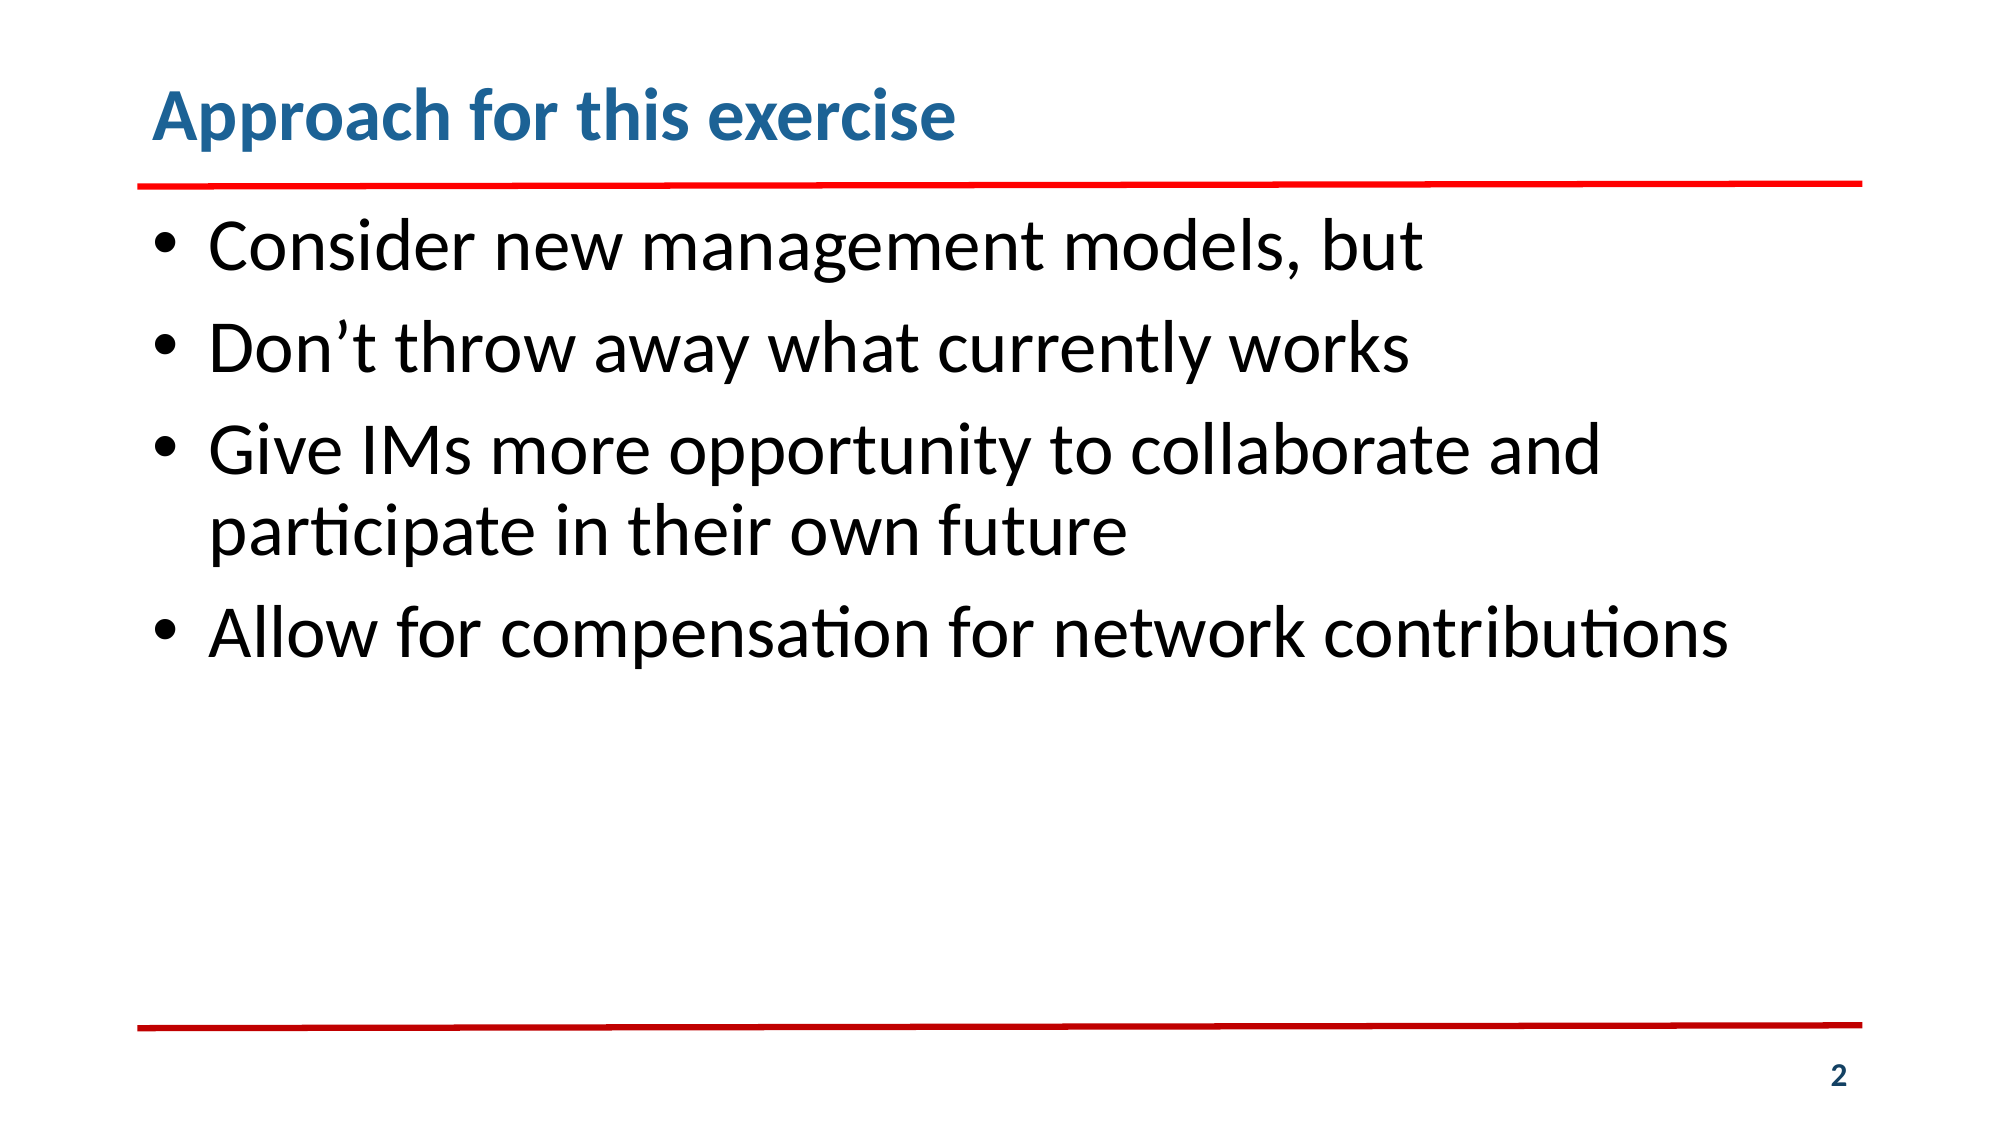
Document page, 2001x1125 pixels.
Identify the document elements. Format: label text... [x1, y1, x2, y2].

list Consider new management models, but Don’t throw away what currently works Give IMs more opportunity to collaborate and participate in their own future Allow for compensation for network contributions [137, 198, 1863, 1014]
title Approach for this exercise [137, 59, 1863, 172]
slide_number 2 [1412, 1042, 1863, 1103]
